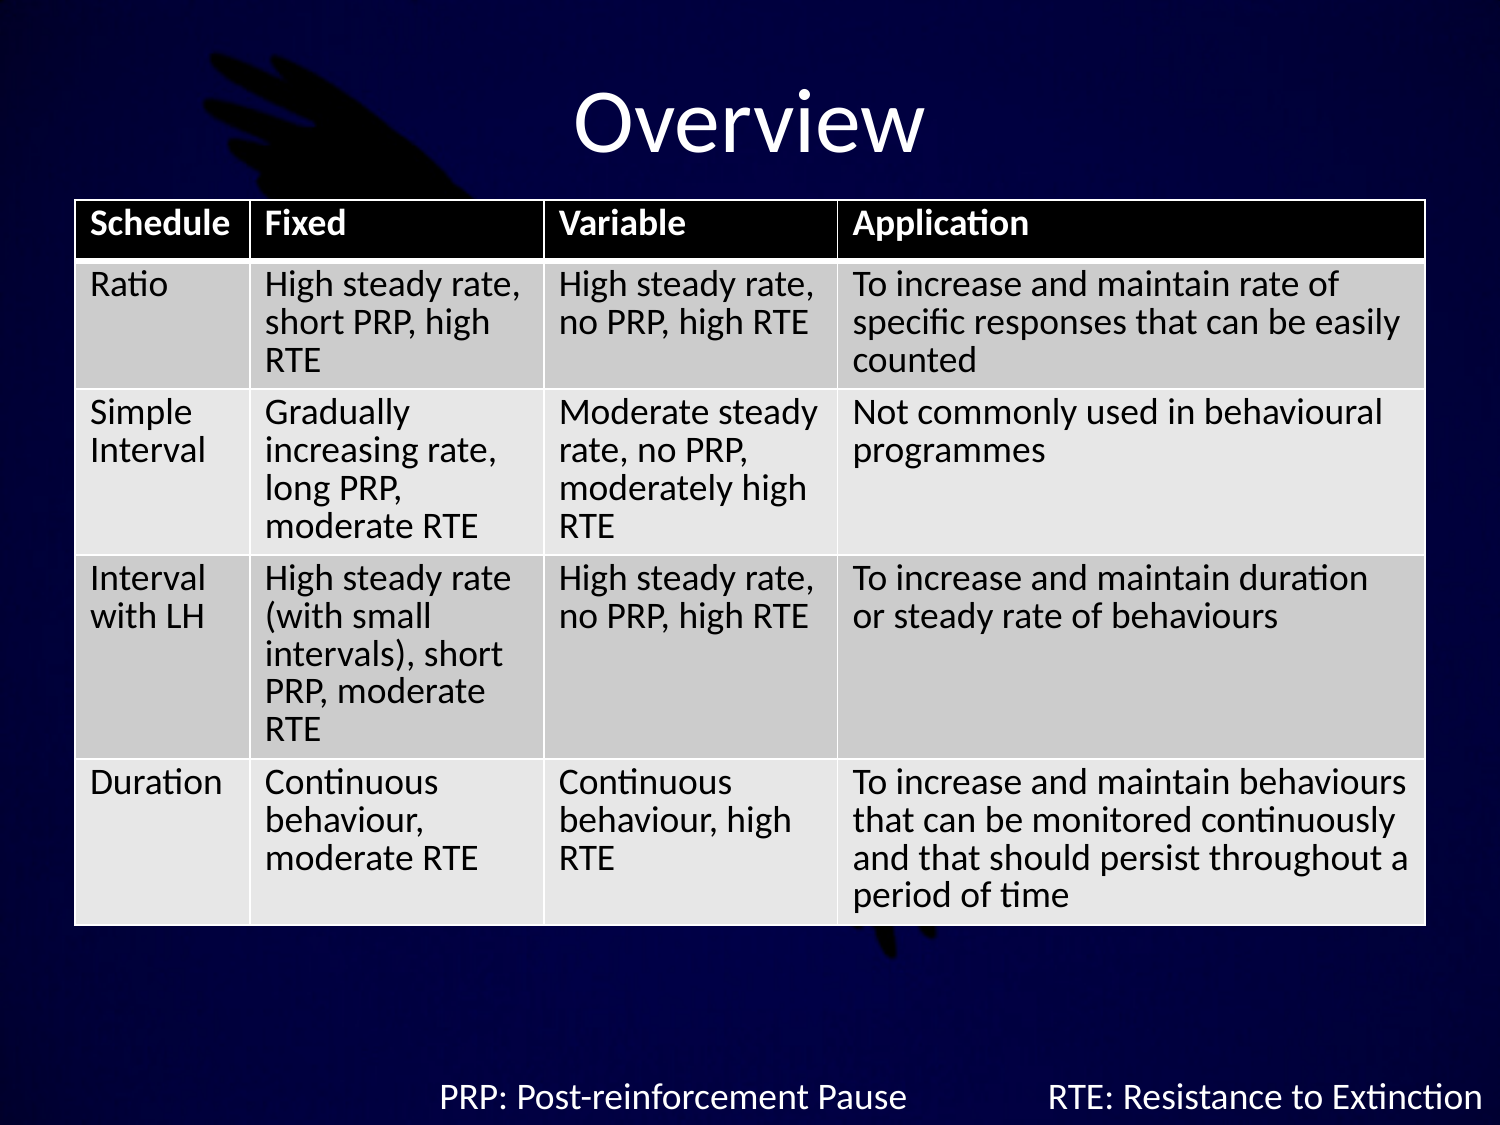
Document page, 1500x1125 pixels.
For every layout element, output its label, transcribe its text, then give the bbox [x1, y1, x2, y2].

table_header Variable [545, 201, 837, 258]
table_cell Not commonly used in behavioural programmes [838, 390, 1424, 554]
table_cell Gradually increasing rate, long PRP, moderate RTE [251, 390, 543, 554]
table_cell Continuous behaviour, moderate RTE [251, 760, 543, 924]
table_cell To increase and maintain behaviours that can be monitored continuously and that should persist throughout a period of time [838, 760, 1424, 924]
text_box PRP: Post-reinforcement Pause RTE: Resistance to Extinction [424, 1064, 1499, 1125]
table_cell Interval with LH [76, 556, 249, 758]
table_cell High steady rate, short PRP, high RTE [251, 264, 543, 388]
table_cell To increase and maintain rate of specific responses that can be easily counted [838, 264, 1424, 388]
table_cell High steady rate (with small intervals), short PRP, moderate RTE [251, 556, 543, 758]
table_cell Continuous behaviour, high RTE [545, 760, 837, 924]
picture [0, 0, 1500, 1125]
table_cell High steady rate, no PRP, high RTE [545, 556, 837, 758]
table_header Schedule [76, 201, 249, 258]
table_header Application [838, 201, 1424, 258]
table_cell High steady rate, no PRP, high RTE [545, 264, 837, 388]
title Overview [75, 45, 1425, 188]
table_cell Moderate steady rate, no PRP, moderately high RTE [545, 390, 837, 554]
table_cell Ratio [76, 264, 249, 388]
table_cell Duration [76, 760, 249, 924]
table_cell Simple Interval [76, 390, 249, 554]
table_cell To increase and maintain duration or steady rate of behaviours [838, 556, 1424, 758]
table_header Fixed [251, 201, 543, 258]
